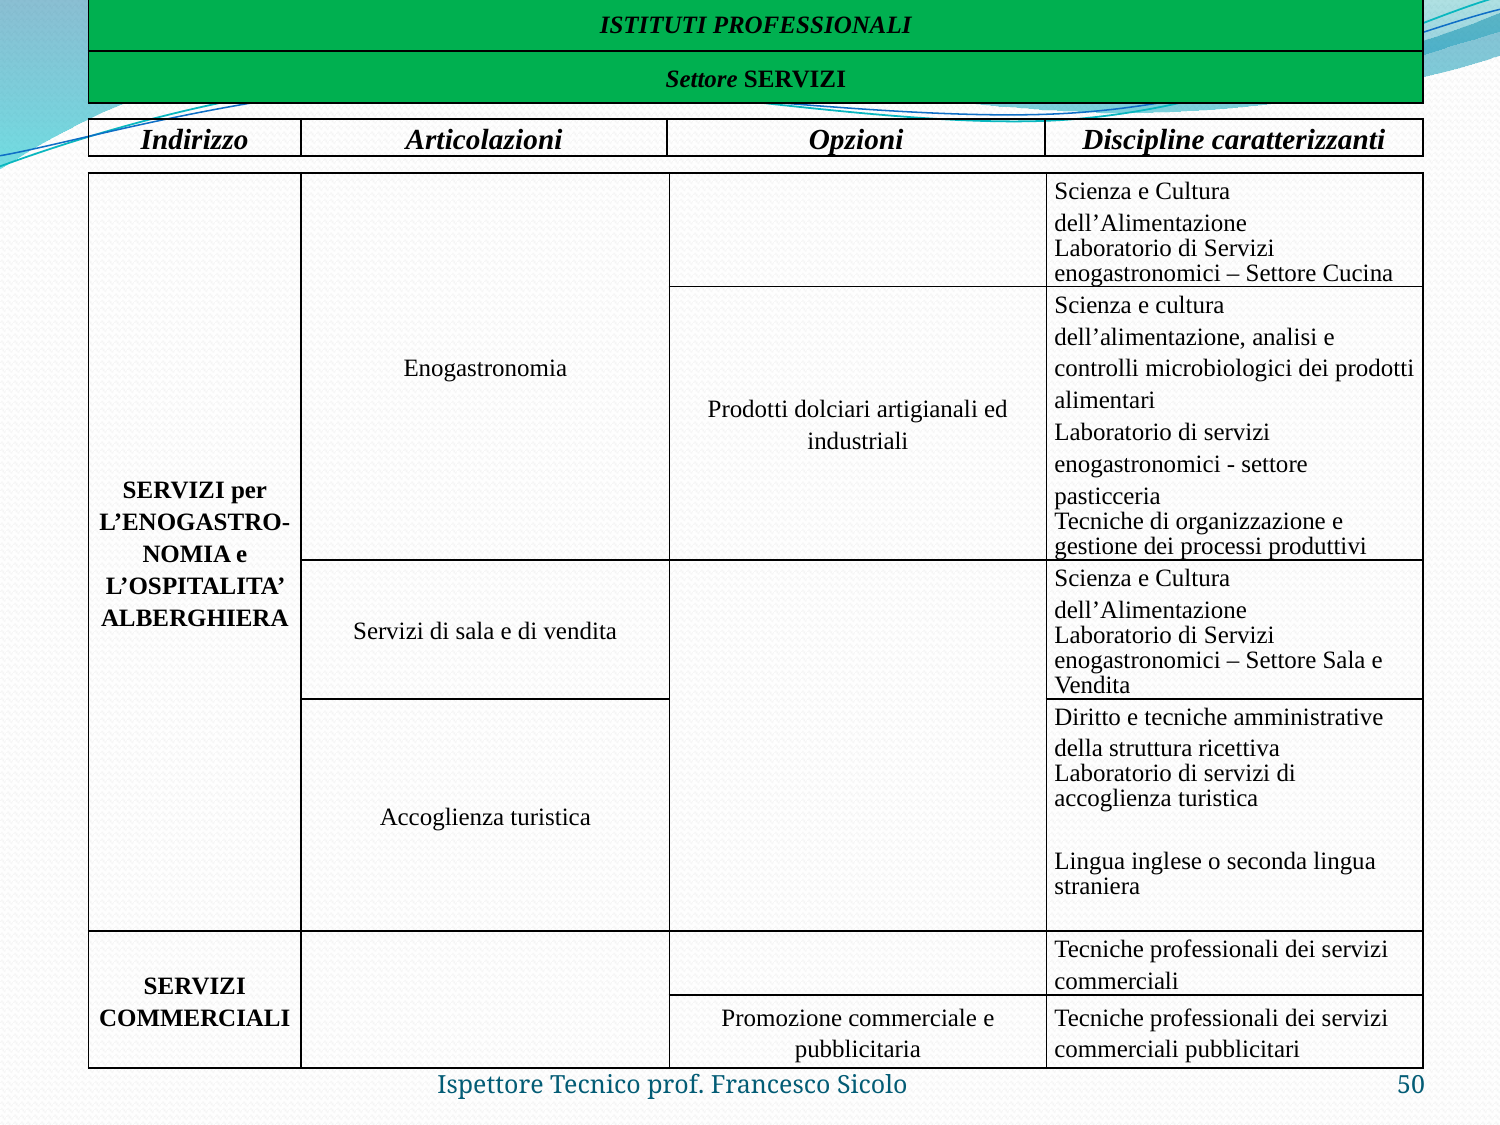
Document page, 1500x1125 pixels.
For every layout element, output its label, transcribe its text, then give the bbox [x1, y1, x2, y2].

table_header Indirizzo [89, 120, 300, 155]
table_header Discipline caratterizzanti [1046, 120, 1422, 155]
table_cell Accoglienza turistica [302, 700, 669, 930]
table_cell Settore SERVIZI [89, 52, 1422, 102]
table_header Enogastronomia [302, 174, 669, 559]
table_header Scienza e Cultura dell’Alimentazione Laboratorio di Servizi enogastronomici – Settore Cucina [1047, 174, 1422, 286]
table_header [670, 174, 1046, 286]
table_cell Prodotti dolciari artigianali ed industriali [670, 287, 1046, 559]
table_cell Tecniche professionali dei servizi commerciali pubblicitari [1047, 996, 1422, 1067]
table_cell Scienza e cultura dell’alimentazione, analisi e controlli microbiologici dei prodotti alimentari Laboratorio di servizi enogastronomici - settore pasticceria Tecniche di organizzazione e gestione dei processi produttivi [1047, 287, 1422, 559]
table_cell SERVIZI COMMERCIALI [89, 932, 300, 1067]
slide_number 50 [1299, 1042, 1425, 1103]
table_cell Diritto e tecniche amministrative della struttura ricettiva Laboratorio di servizi di accoglienza turistica Lingua inglese o seconda lingua straniera [1047, 700, 1422, 930]
table_cell Scienza e Cultura dell’Alimentazione Laboratorio di Servizi enogastronomici – Settore Sala e Vendita [1047, 561, 1422, 698]
table_header Opzioni [668, 120, 1044, 155]
table_cell [670, 561, 1046, 930]
table_cell [670, 932, 1046, 994]
table_cell Servizi di sala e di vendita [302, 561, 669, 698]
table_header SERVIZI per L’ENOGASTRO- NOMIA e L’OSPITALITA’ ALBERGHIERA [89, 174, 300, 930]
footer Ispettore Tecnico prof. Francesco Sicolo [437, 1042, 988, 1103]
table_cell Promozione commerciale e pubblicitaria [670, 996, 1046, 1067]
table_header Articolazioni [302, 120, 666, 155]
table_cell Tecniche professionali dei servizi commerciali [1047, 932, 1422, 994]
table_header ISTITUTI PROFESSIONALI [89, 0, 1422, 50]
table_cell [302, 932, 669, 1067]
